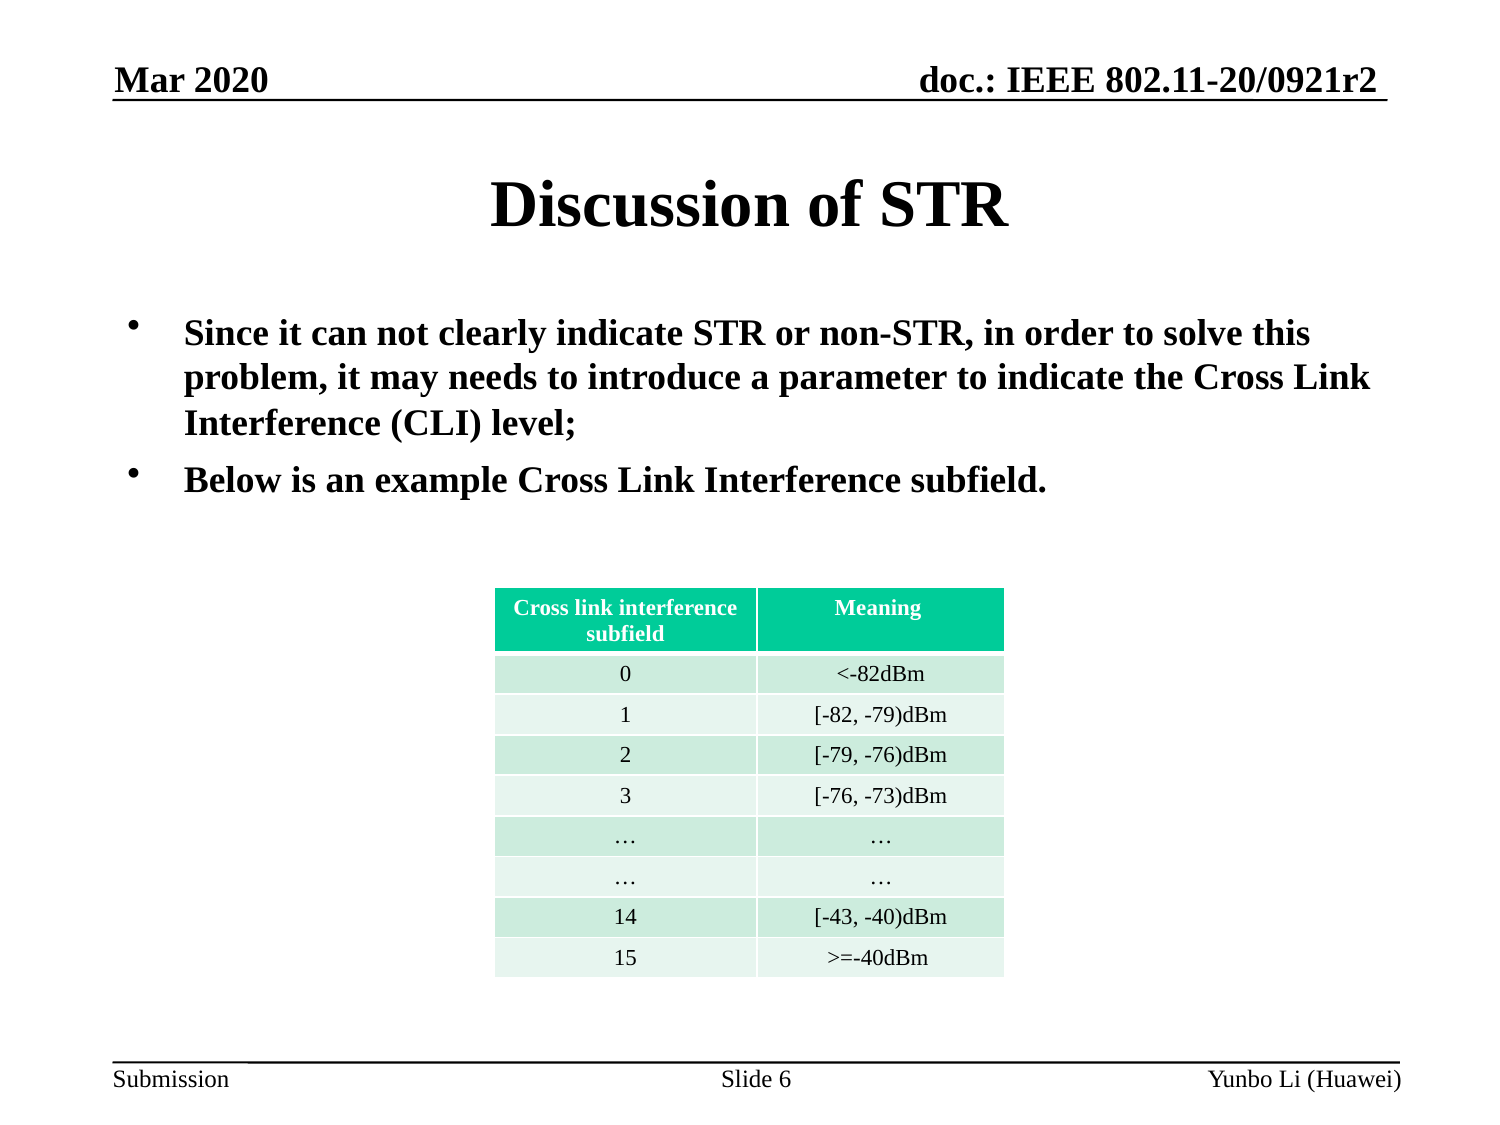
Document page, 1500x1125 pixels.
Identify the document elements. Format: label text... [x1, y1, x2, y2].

table_cell [-79, -76)dBm [758, 736, 1004, 774]
slide_number Slide 6 [712, 1061, 800, 1093]
table_header Meaning [758, 588, 1004, 651]
title Discussion of STR [112, 112, 1388, 288]
table_cell [-43, -40)dBm [758, 898, 1004, 937]
table_header Cross link interference subfield [495, 588, 756, 651]
table_cell … [495, 857, 756, 896]
table_cell … [495, 817, 756, 856]
list Since it can not clearly indicate STR or non-STR, in order to solve this problem, it may needs to introduce a parameter to indicate the Cross Link Interference (CLI) level; Below is an example Cross Link Interference subfield. [112, 299, 1388, 1063]
table_cell … [758, 857, 1004, 896]
table_cell [-82, -79)dBm [758, 695, 1004, 734]
table_cell >=-40dBm [758, 938, 1004, 977]
table_cell [-76, -73)dBm [758, 776, 1004, 815]
table_cell … [758, 817, 1004, 856]
table_cell 2 [495, 736, 756, 774]
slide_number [114, 54, 271, 101]
table_cell 15 [495, 938, 756, 977]
table_cell 0 [495, 656, 756, 693]
table_cell 1 [495, 695, 756, 734]
table_cell <-82dBm [758, 656, 1004, 693]
table_cell 14 [495, 898, 756, 937]
footer Yunbo Li (Huawei) [1204, 1061, 1402, 1093]
table_cell 3 [495, 776, 756, 815]
